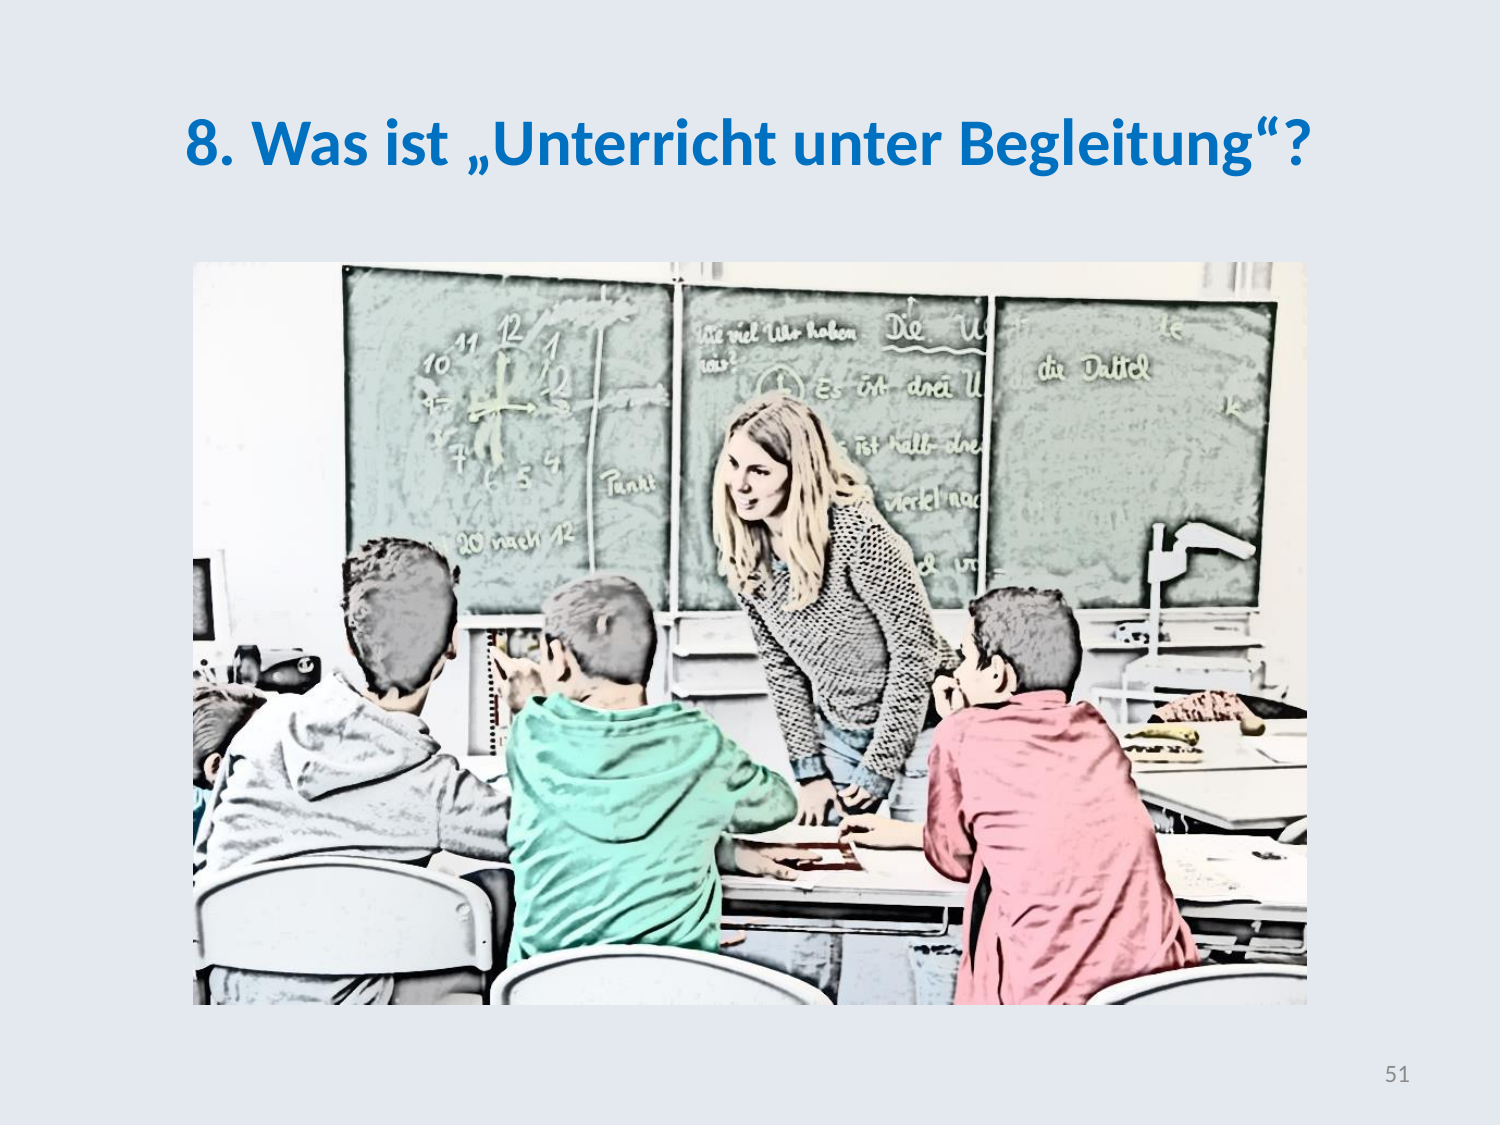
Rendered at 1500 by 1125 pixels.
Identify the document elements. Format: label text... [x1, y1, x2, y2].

title 8. Was ist „Unterricht unter Begleitung“? [75, 45, 1425, 233]
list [193, 262, 1307, 1006]
slide_number 51 [1074, 1042, 1425, 1103]
